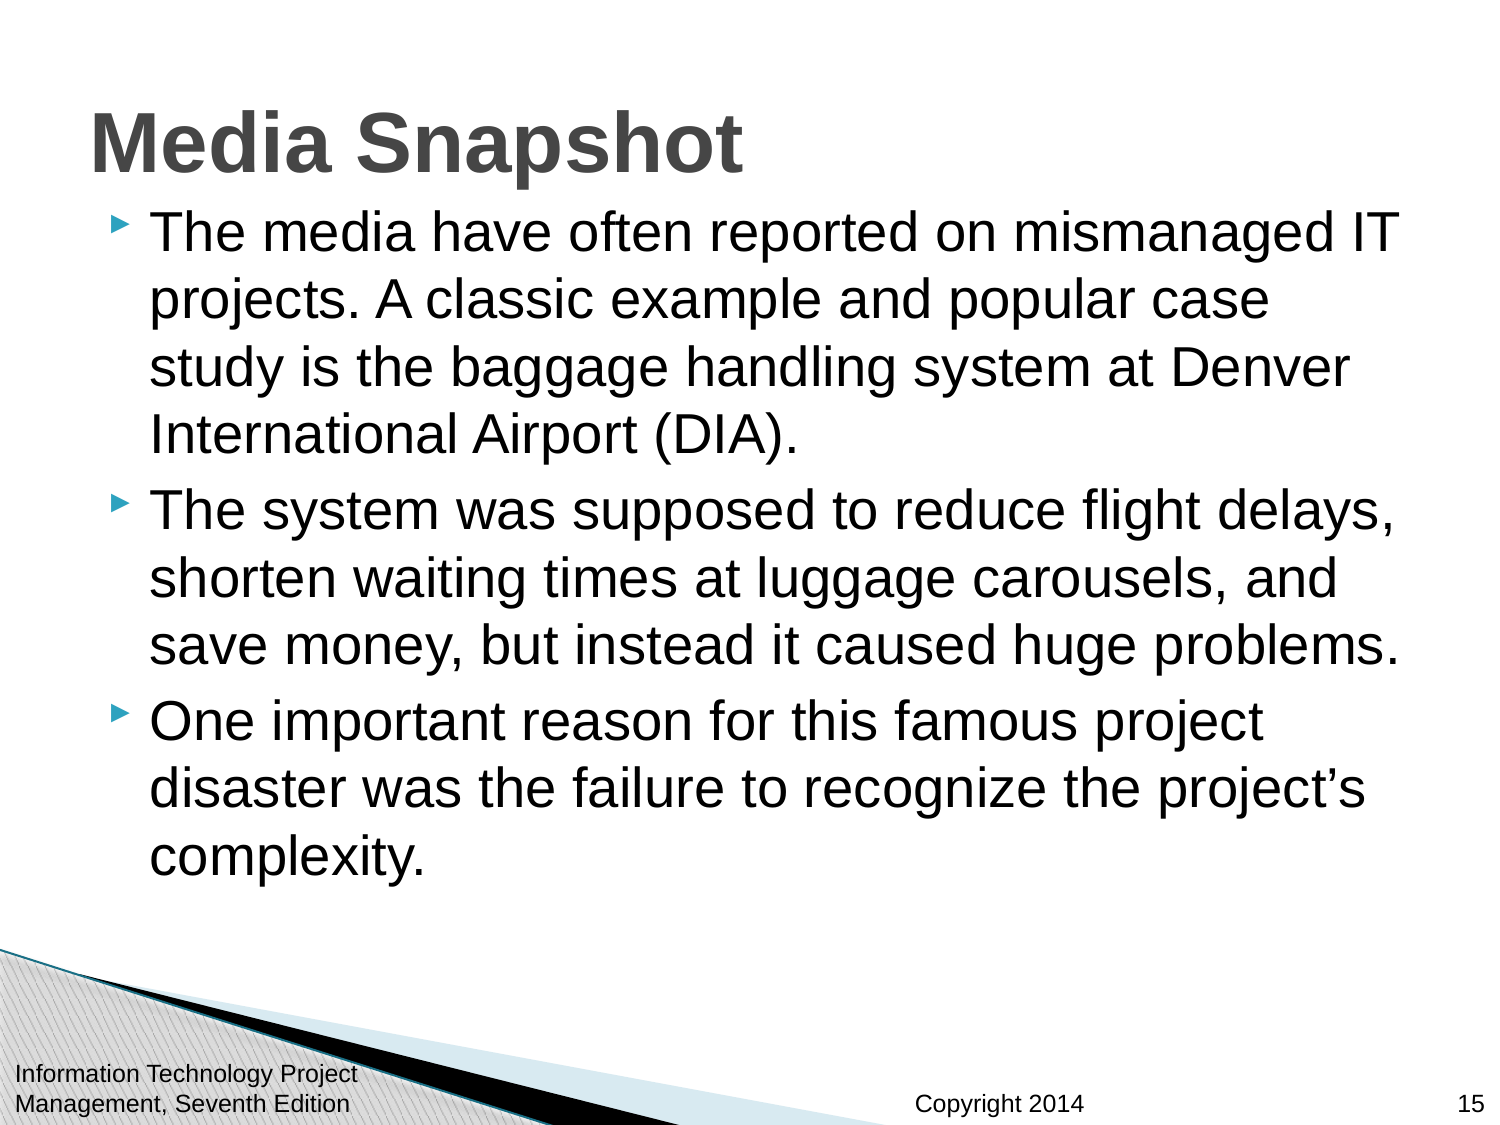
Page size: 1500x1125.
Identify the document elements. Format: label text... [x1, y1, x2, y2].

slide_number 15 [1408, 1065, 1500, 1125]
title Media Snapshot [75, 45, 1425, 233]
footer Information Technology Project Management, Seventh Edition [0, 1065, 425, 1125]
list The media have often reported on mismanaged IT projects. A classic example and popular case study is the baggage handling system at Denver International Airport (DIA). The system was supposed to reduce flight delays, shorten waiting times at luggage carousels, and save money, but instead it caused huge problems. One important reason for this famous project disaster was the failure to recognize the project’s complexity. [74, 187, 1426, 931]
